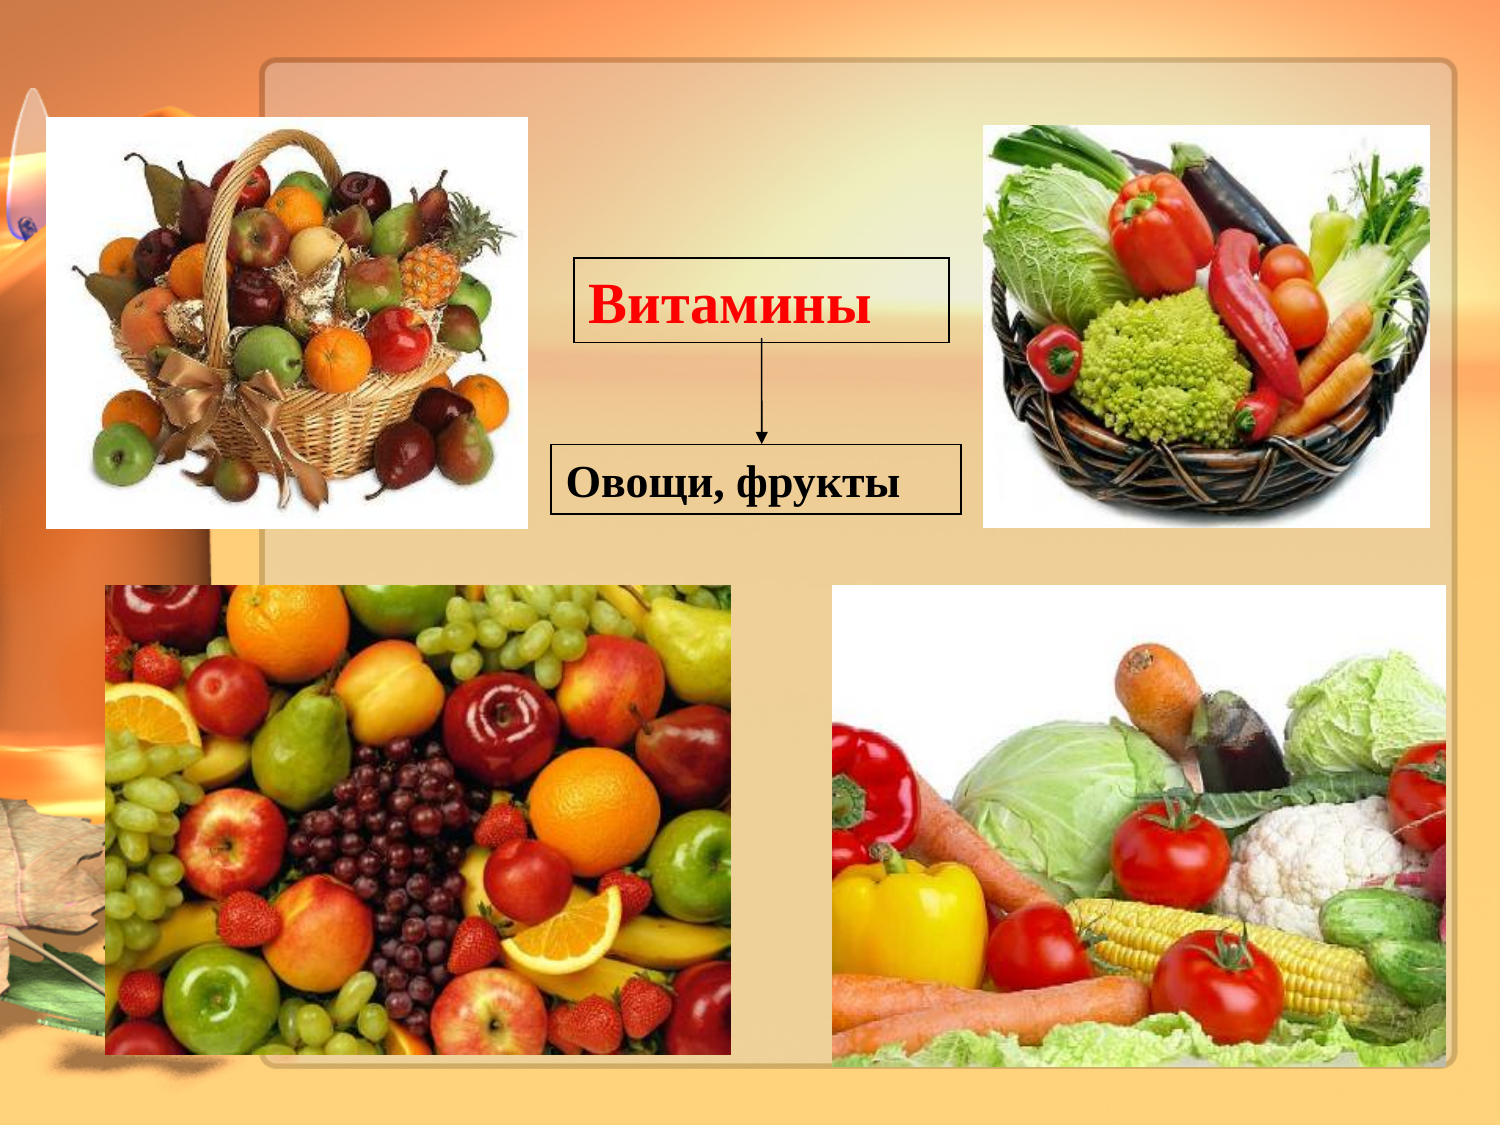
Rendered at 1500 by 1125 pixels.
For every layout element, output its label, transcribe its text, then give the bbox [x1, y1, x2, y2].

picture [0, 0, 1500, 1125]
text_box Овощи, фрукты [550, 444, 961, 514]
text_box [755, 337, 768, 445]
text_box Витамины [574, 257, 950, 343]
